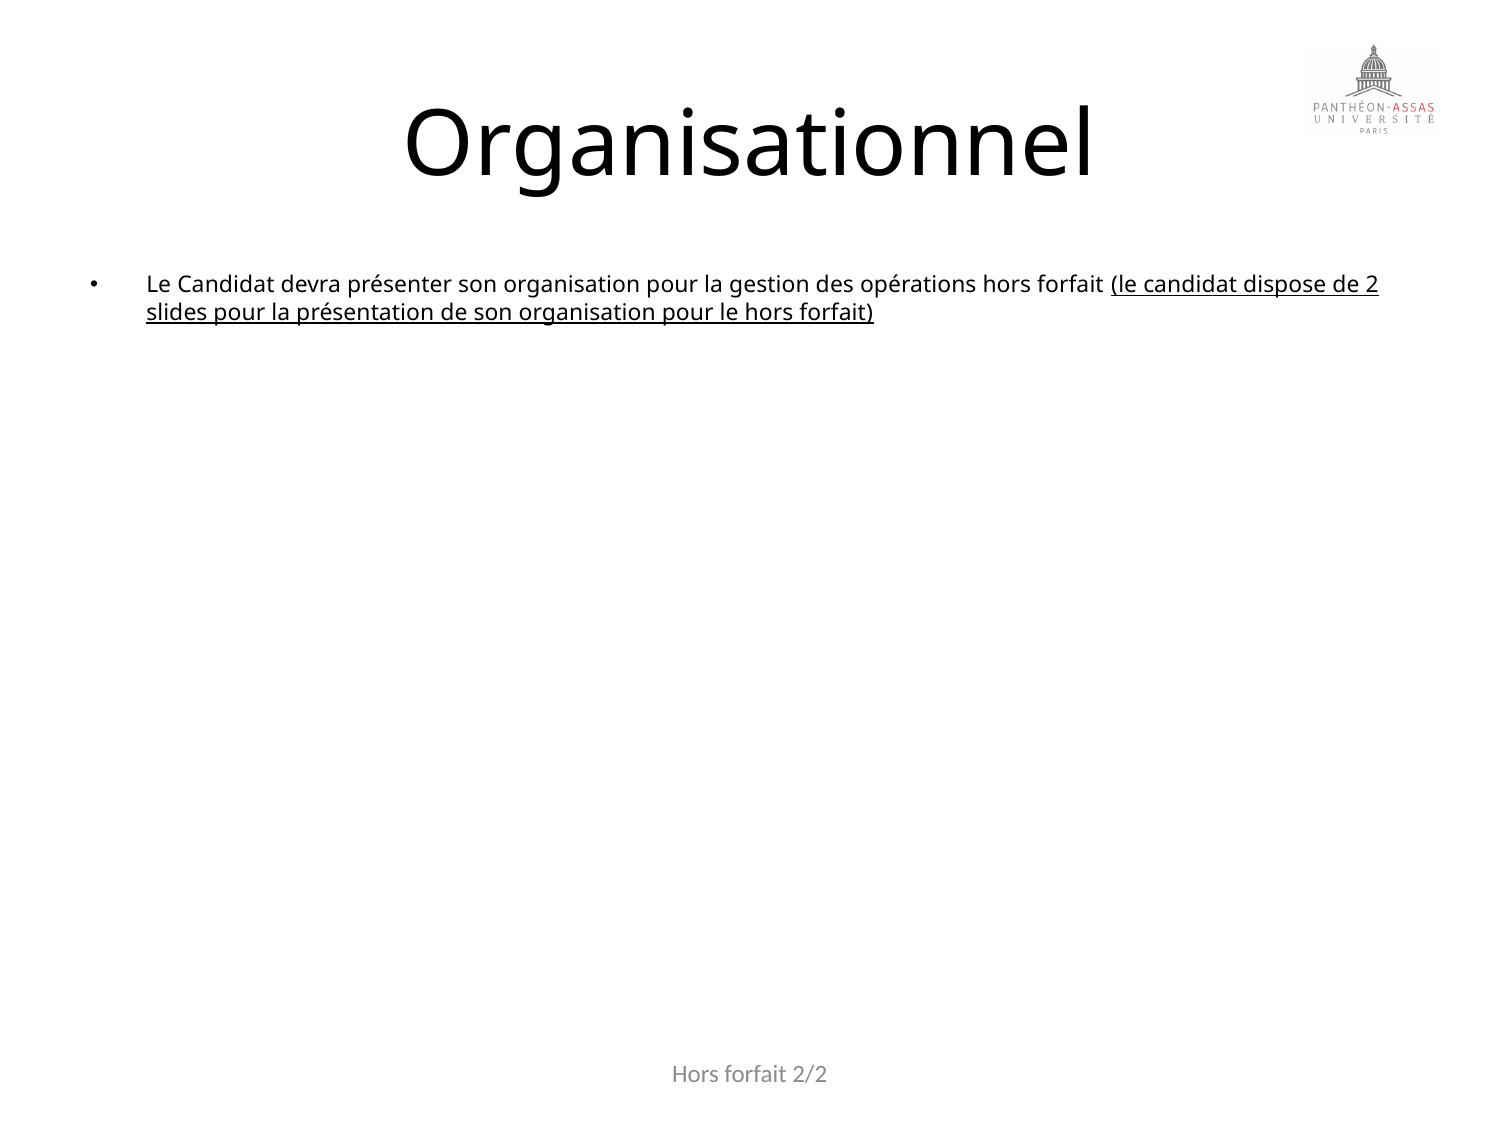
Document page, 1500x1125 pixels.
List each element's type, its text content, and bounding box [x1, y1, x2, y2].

list Le Candidat devra présenter son organisation pour la gestion des opérations hors forfait (le candidat dispose de 2 slides pour la présentation de son organisation pour le hors forfait) [75, 262, 1425, 1005]
picture [1304, 44, 1443, 134]
title Organisationnel [75, 45, 1425, 233]
footer Hors forfait 2/2 [512, 1042, 988, 1103]
